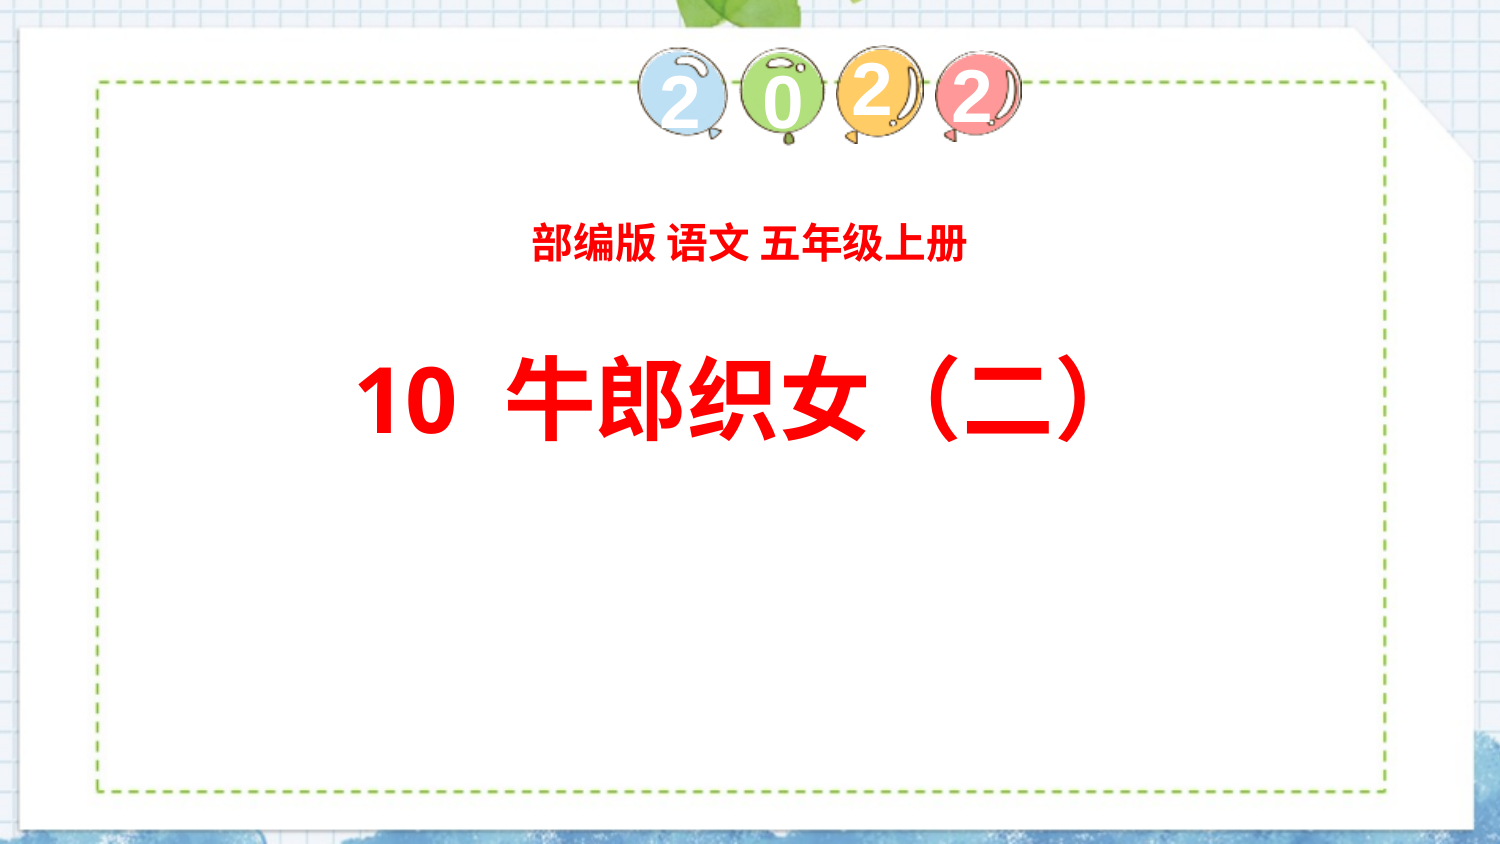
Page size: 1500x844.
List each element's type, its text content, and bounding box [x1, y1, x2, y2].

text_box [630, 40, 730, 153]
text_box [935, 40, 1022, 146]
text_box 部编版 语文 五年级上册 10 牛郎织女（二） [0, 238, 1500, 430]
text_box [836, 33, 924, 144]
picture [0, 430, 1500, 844]
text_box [730, 40, 837, 153]
picture [0, 0, 1500, 238]
